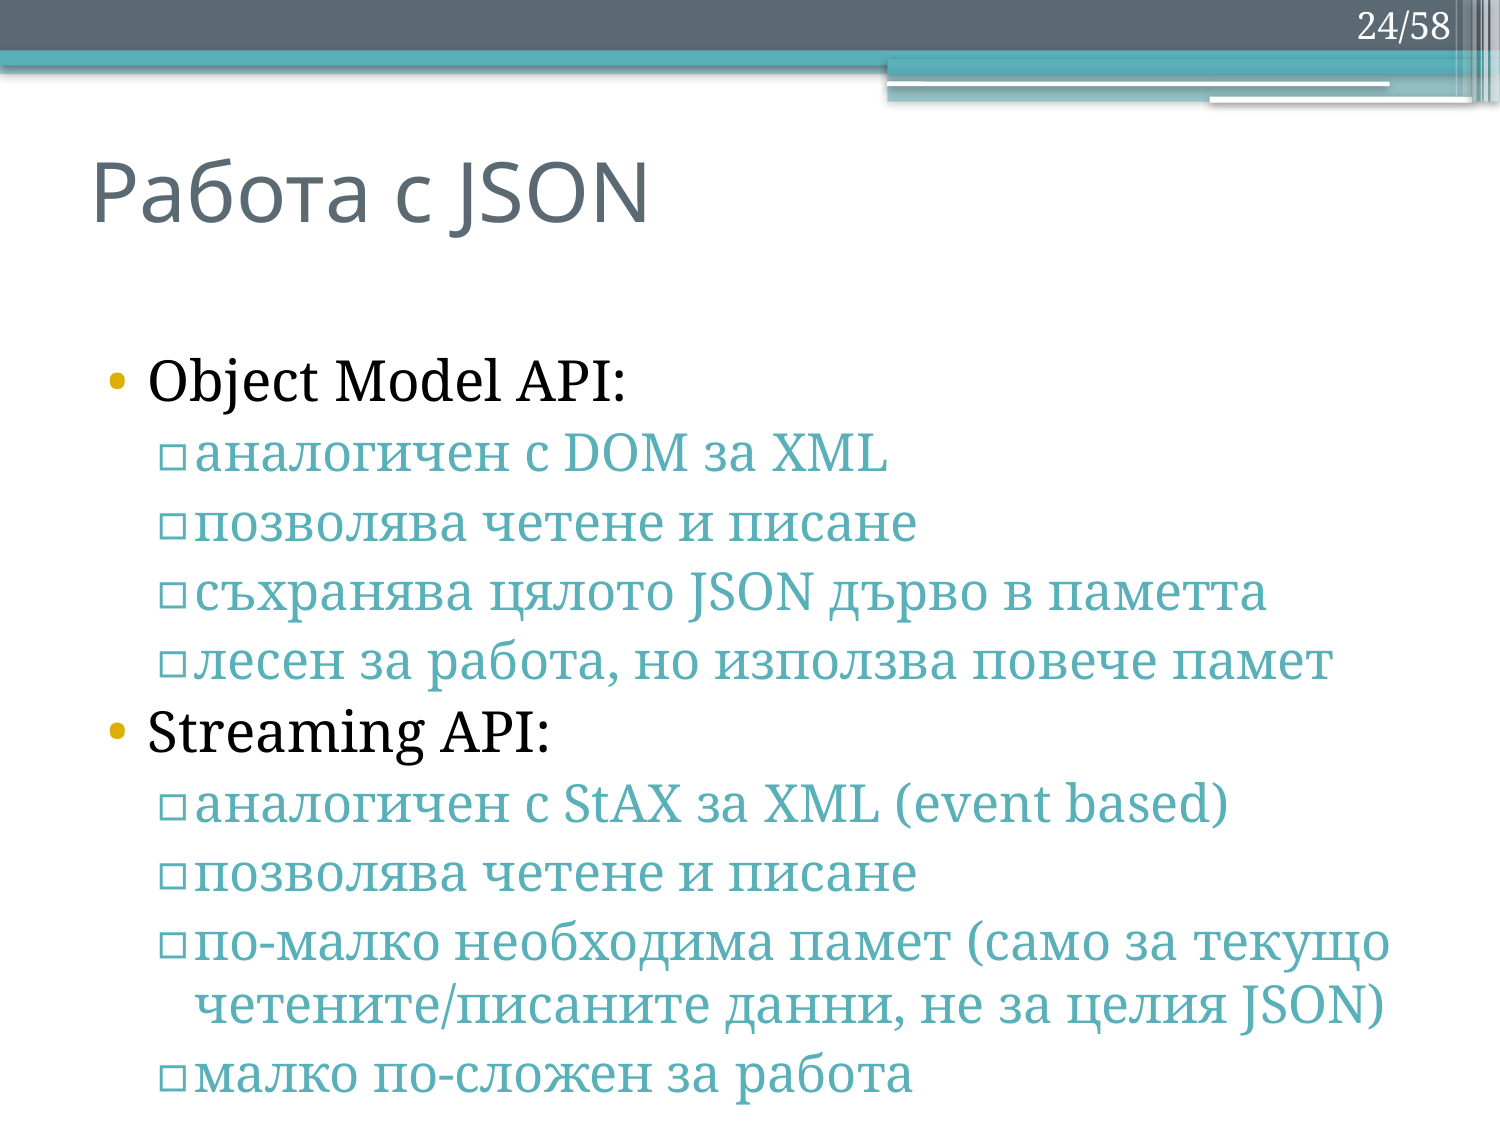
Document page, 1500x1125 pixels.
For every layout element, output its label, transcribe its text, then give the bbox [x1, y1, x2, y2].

title Работа с JSON [75, 101, 1425, 277]
slide_number 24/58 [1305, 0, 1466, 61]
list Object Model API: аналогичен с DOM за XML позволява четене и писане съхранява цялото JSON дърво в паметта лесен за работа, но използва повече памет Streaming API: аналогичен с StAX за XML (event based) позволява четене и писане по-малко необходима памет (само за текущо четените/писаните данни, не за целия JSON) малко по-сложен за работа [75, 338, 1425, 1125]
